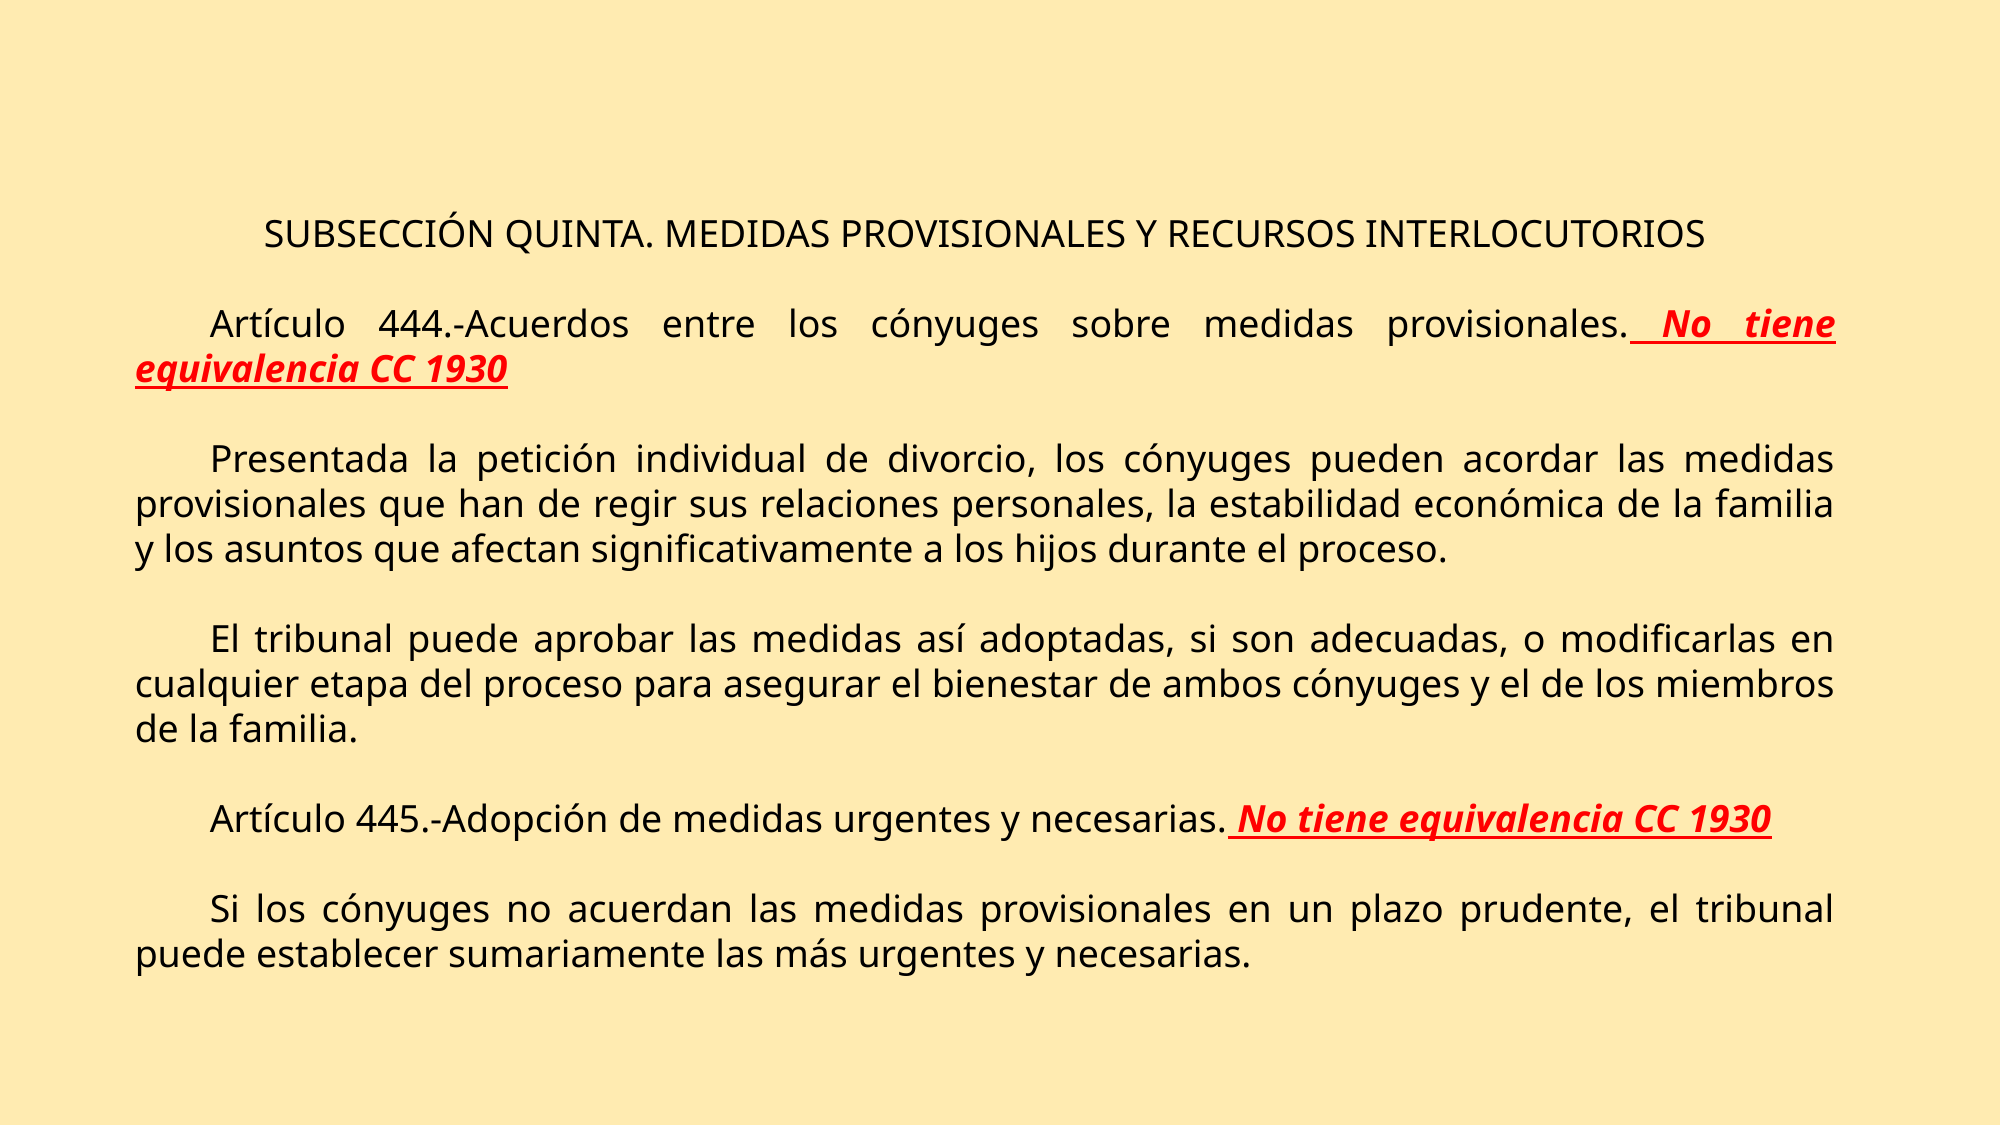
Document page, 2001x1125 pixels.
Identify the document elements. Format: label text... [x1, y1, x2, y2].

text_box SUBSECCIÓN QUINTA. MEDIDAS PROVISIONALES Y RECURSOS INTERLOCUTORIOS Artículo 444.-Acuerdos entre los cónyuges sobre medidas provisionales. No tiene equivalencia CC 1930 Presentada la petición individual de divorcio, los cónyuges pueden acordar las medidas provisionales que han de regir sus relaciones personales, la estabilidad económica de la familia y los asuntos que afectan significativamente a los hijos durante el proceso. El tribunal puede aprobar las medidas así adoptadas, si son adecuadas, o modificarlas en cualquier etapa del proceso para asegurar el bienestar de ambos cónyuges y el de los miembros de la familia. Artículo 445.-Adopción de medidas urgentes y necesarias. No tiene equivalencia CC 1930 Si los cónyuges no acuerdan las medidas provisionales en un plazo prudente, el tribunal puede establecer sumariamente las más urgentes y necesarias. [119, 203, 1851, 983]
